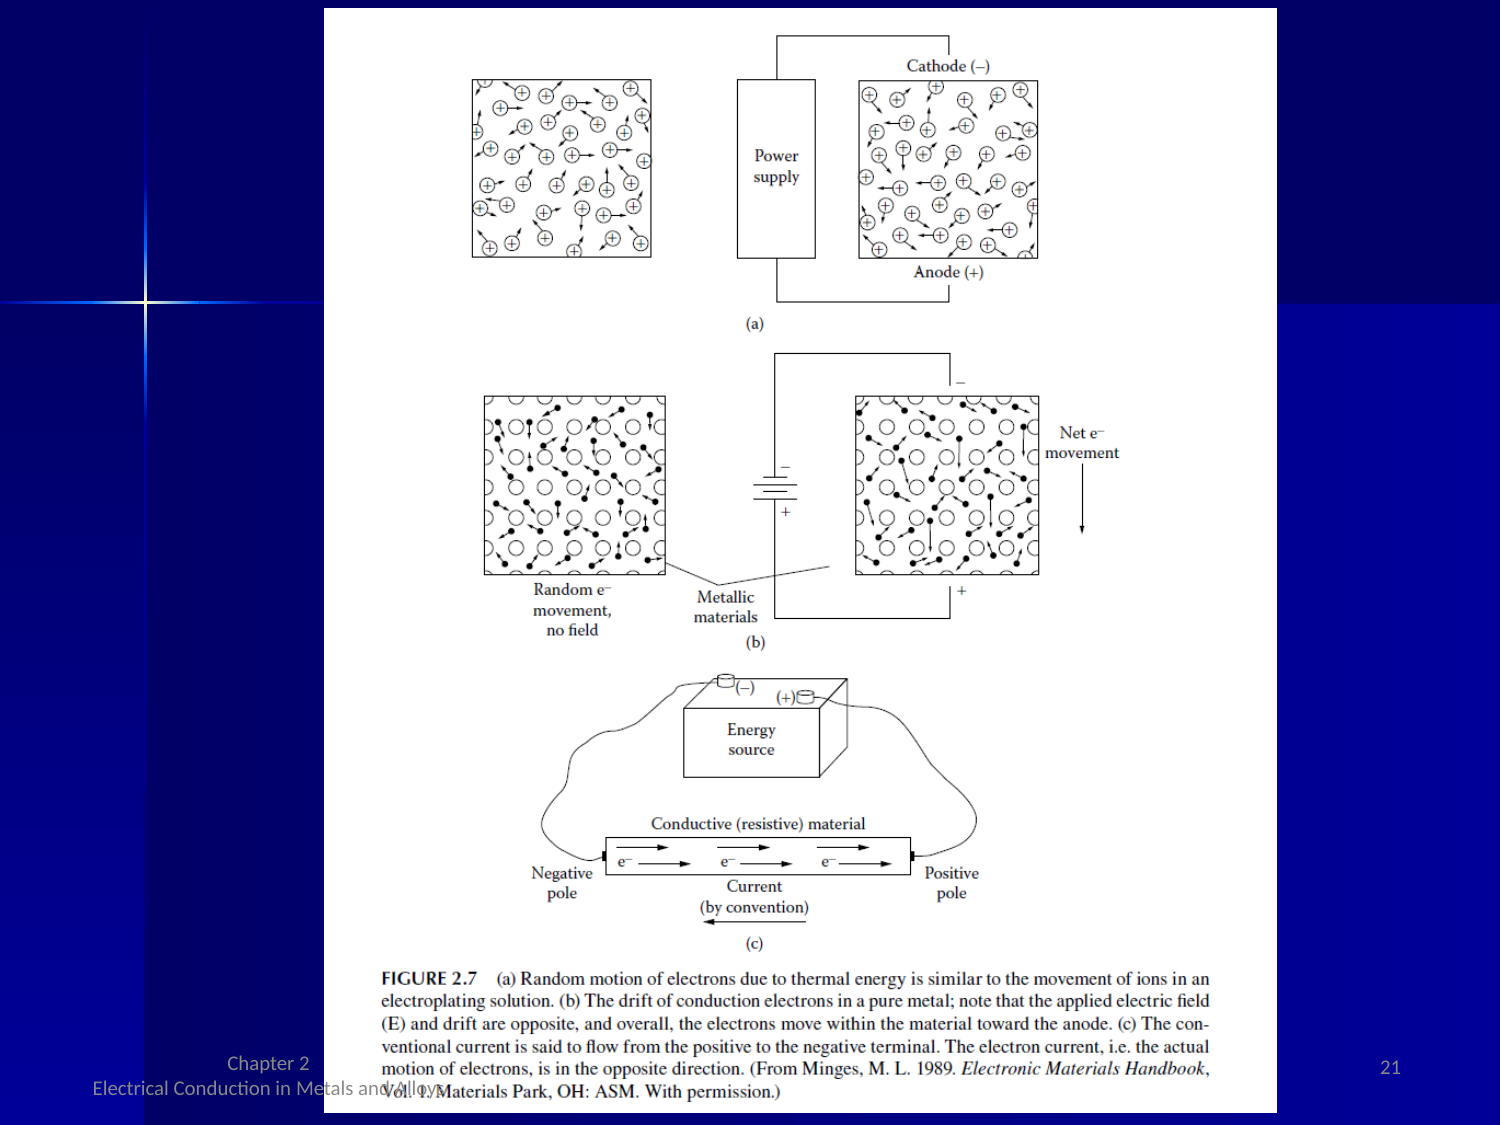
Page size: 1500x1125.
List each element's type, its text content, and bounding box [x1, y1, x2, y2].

slide_number Chapter 2 Electrical Conduction in Metals and Alloys [74, 1037, 319, 1113]
picture [324, 8, 1277, 1113]
